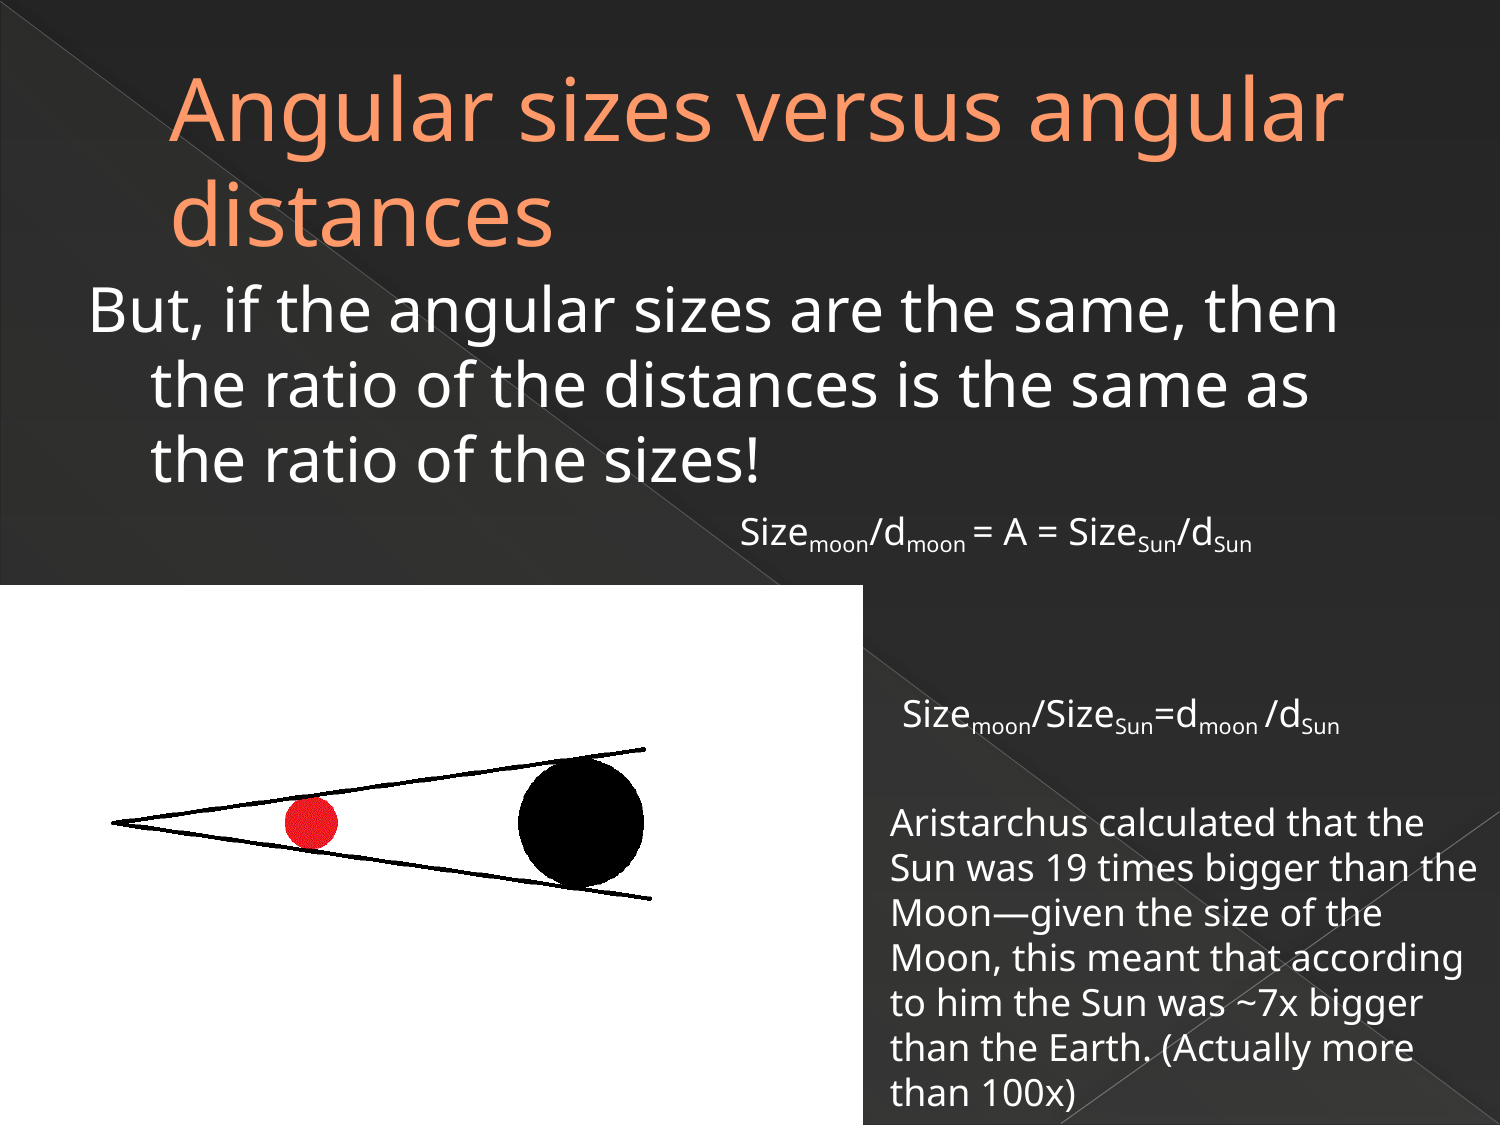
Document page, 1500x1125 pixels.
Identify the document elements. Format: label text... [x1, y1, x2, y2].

text_box Sizemoon/SizeSun=dmoon /dSun [887, 637, 1400, 747]
text_box Aristarchus calculated that the Sun was 19 times bigger than the Moon—given the size of the Moon, this meant that according to him the Sun was ~7x bigger than the Earth. (Actually more than 100x) [875, 791, 1500, 1122]
picture [0, 585, 863, 1125]
title Angular sizes versus angular distances [75, 43, 1425, 274]
list But, if the angular sizes are the same, then the ratio of the distances is the same as the ratio of the sizes! [62, 262, 1413, 513]
text_box Sizemoon/dmoon = A = SizeSun/dSun [725, 500, 1438, 565]
